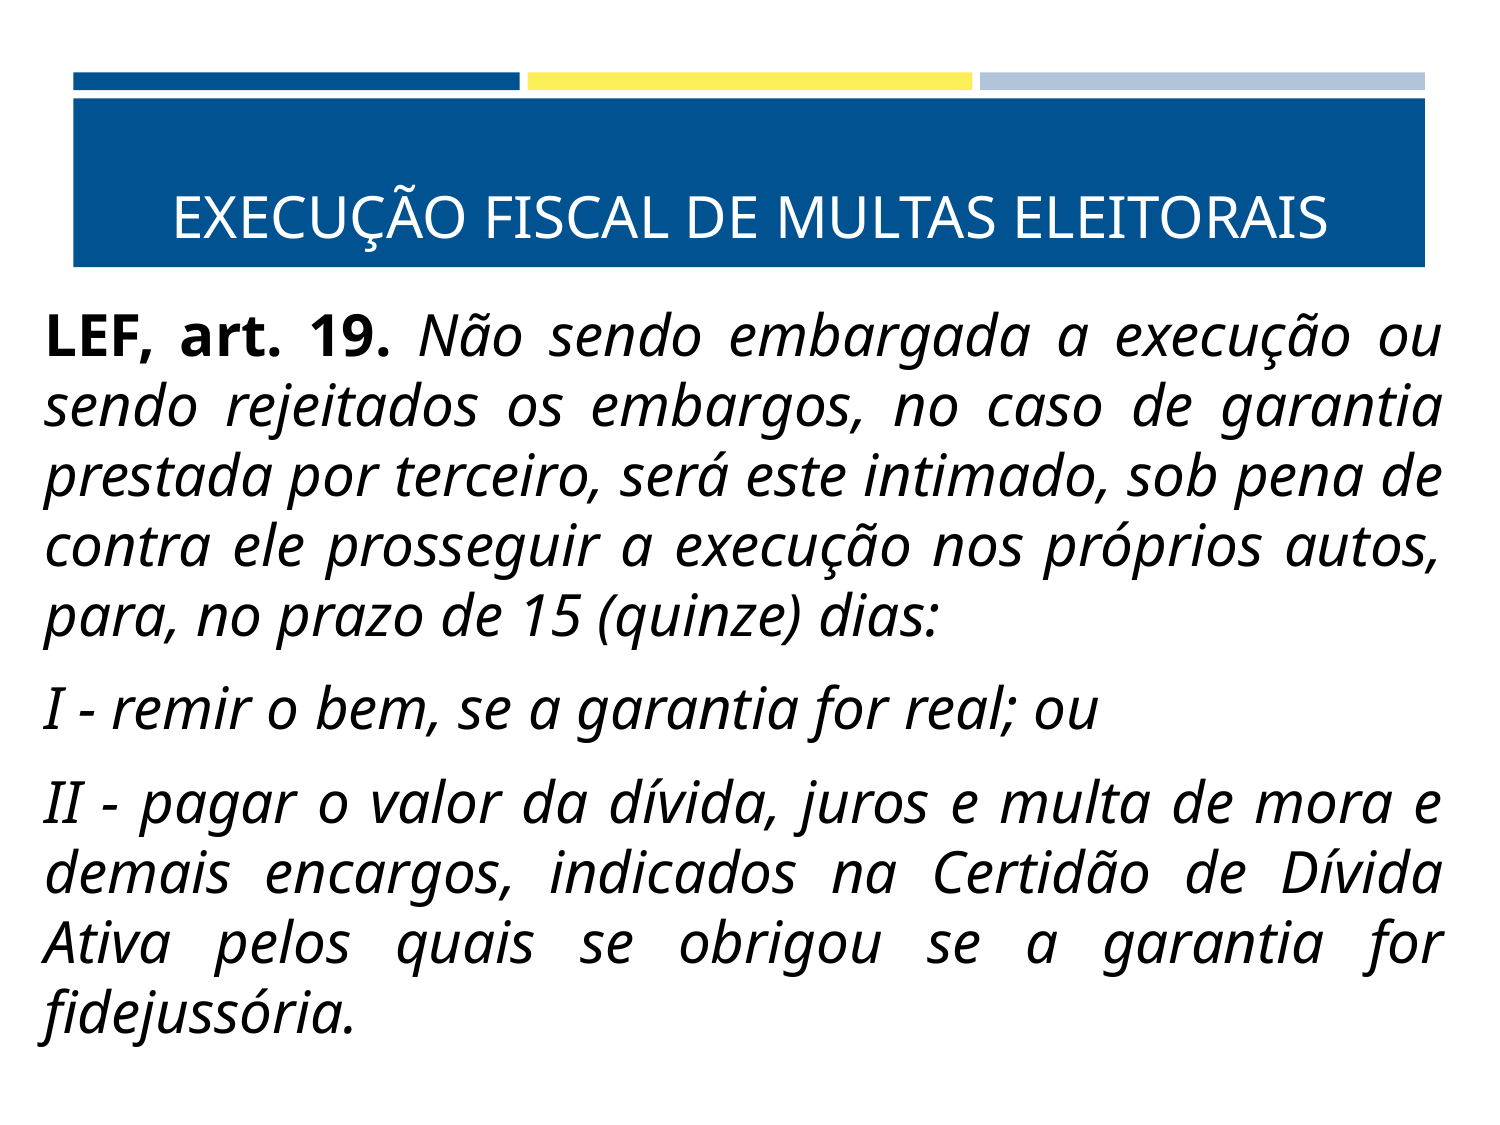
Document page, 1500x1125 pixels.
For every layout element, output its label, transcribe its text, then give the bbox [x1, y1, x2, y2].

list LEF, art. 19. Não sendo embargada a execução ou sendo rejeitados os embargos, no caso de garantia prestada por terceiro, será este intimado, sob pena de contra ele prosseguir a execução nos próprios autos, para, no prazo de 15 (quinze) dias: I - remir o bem, se a garantia for real; ou II - pagar o valor da dívida, juros e multa de mora e demais encargos, indicados na Certidão de Dívida Ativa pelos quais se obrigou se a garantia for fidejussória. [29, 290, 1459, 1094]
title EXECUÇÃO FISCAL DE MULTAS ELEITORAIS [95, 112, 1406, 259]
